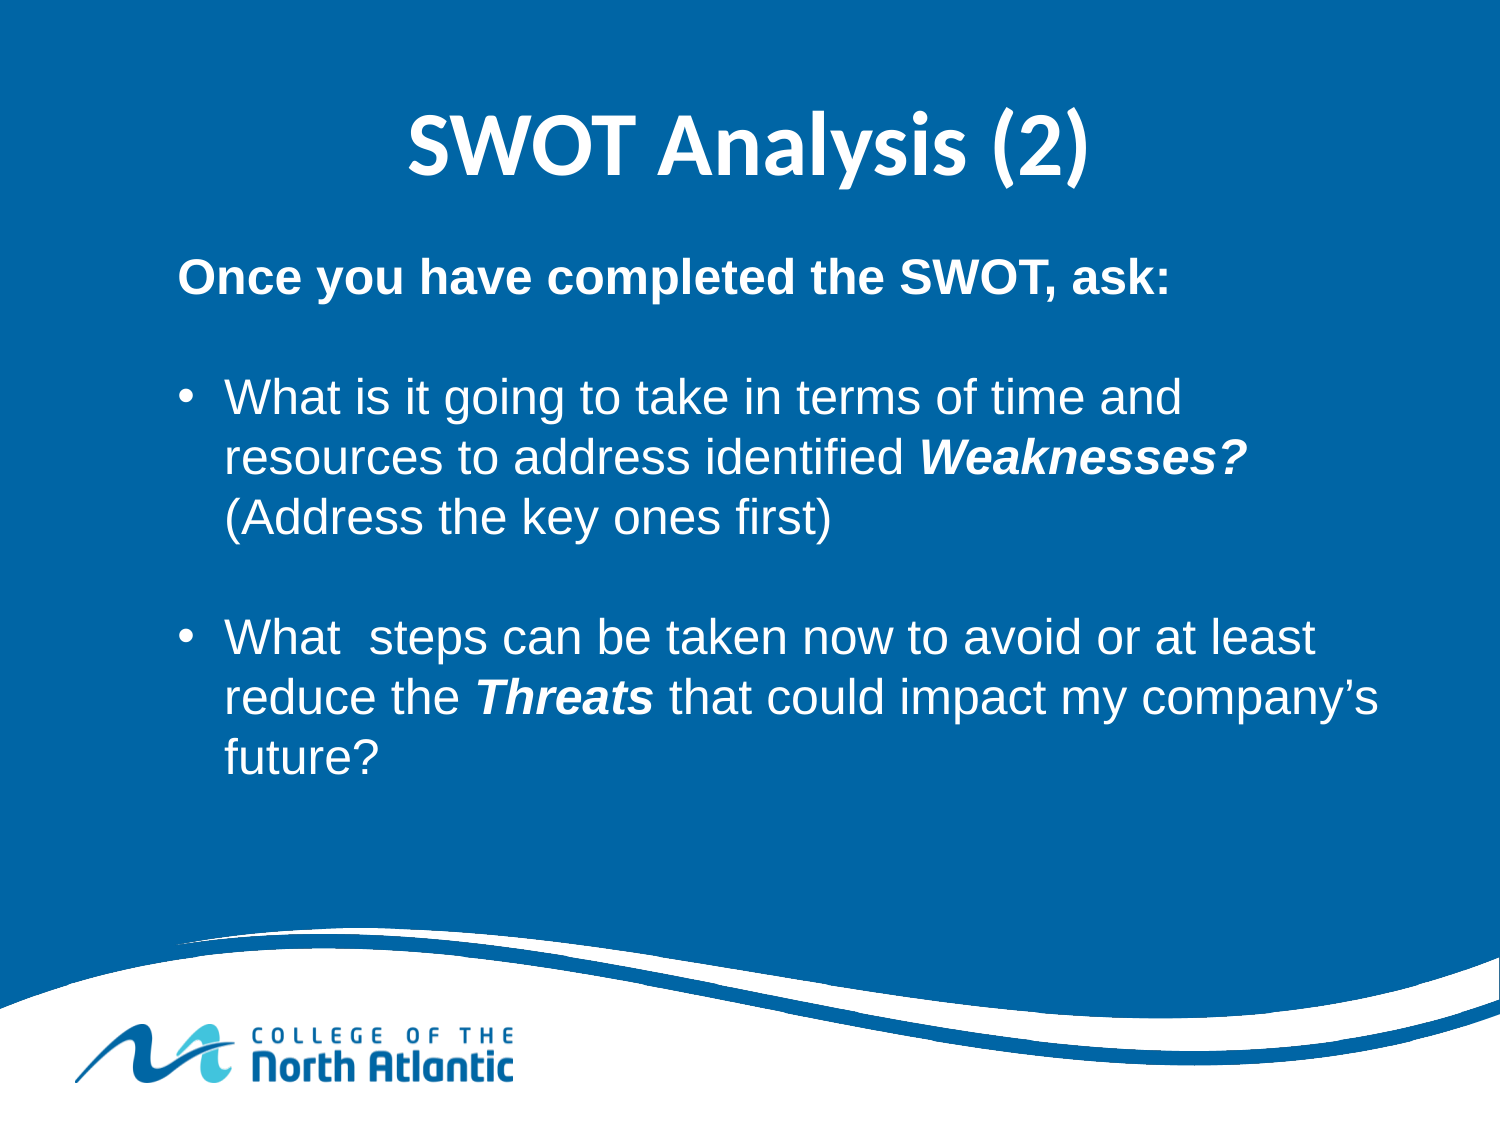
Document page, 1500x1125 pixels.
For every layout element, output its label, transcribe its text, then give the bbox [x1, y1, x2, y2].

picture [0, 928, 1500, 1125]
text_box Once you have completed the SWOT, ask: What is it going to take in terms of time and resources to address identified Weaknesses? (Address the key ones first) What steps can be taken now to avoid or at least reduce the Threats that could impact my company’s future? [162, 237, 1425, 913]
title SWOT Analysis (2) [75, 45, 1425, 233]
